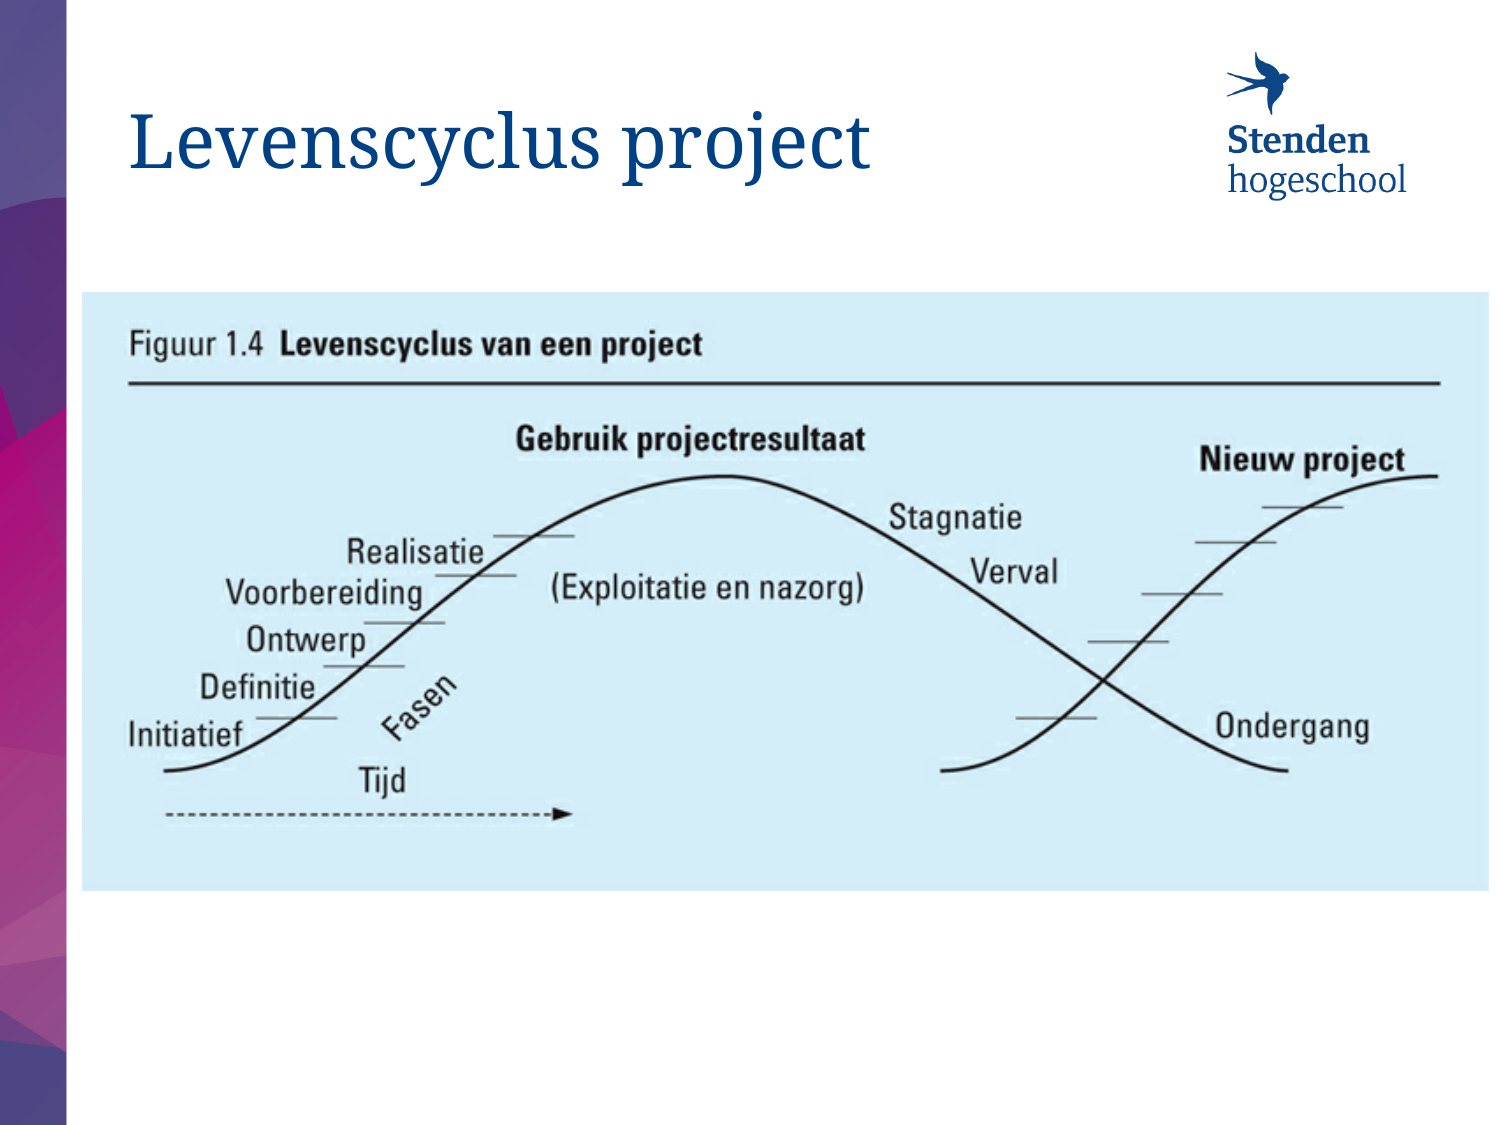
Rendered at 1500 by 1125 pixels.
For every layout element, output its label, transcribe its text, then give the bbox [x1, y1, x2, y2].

picture [0, 0, 1500, 1125]
title Levenscyclus project [128, 93, 1417, 202]
